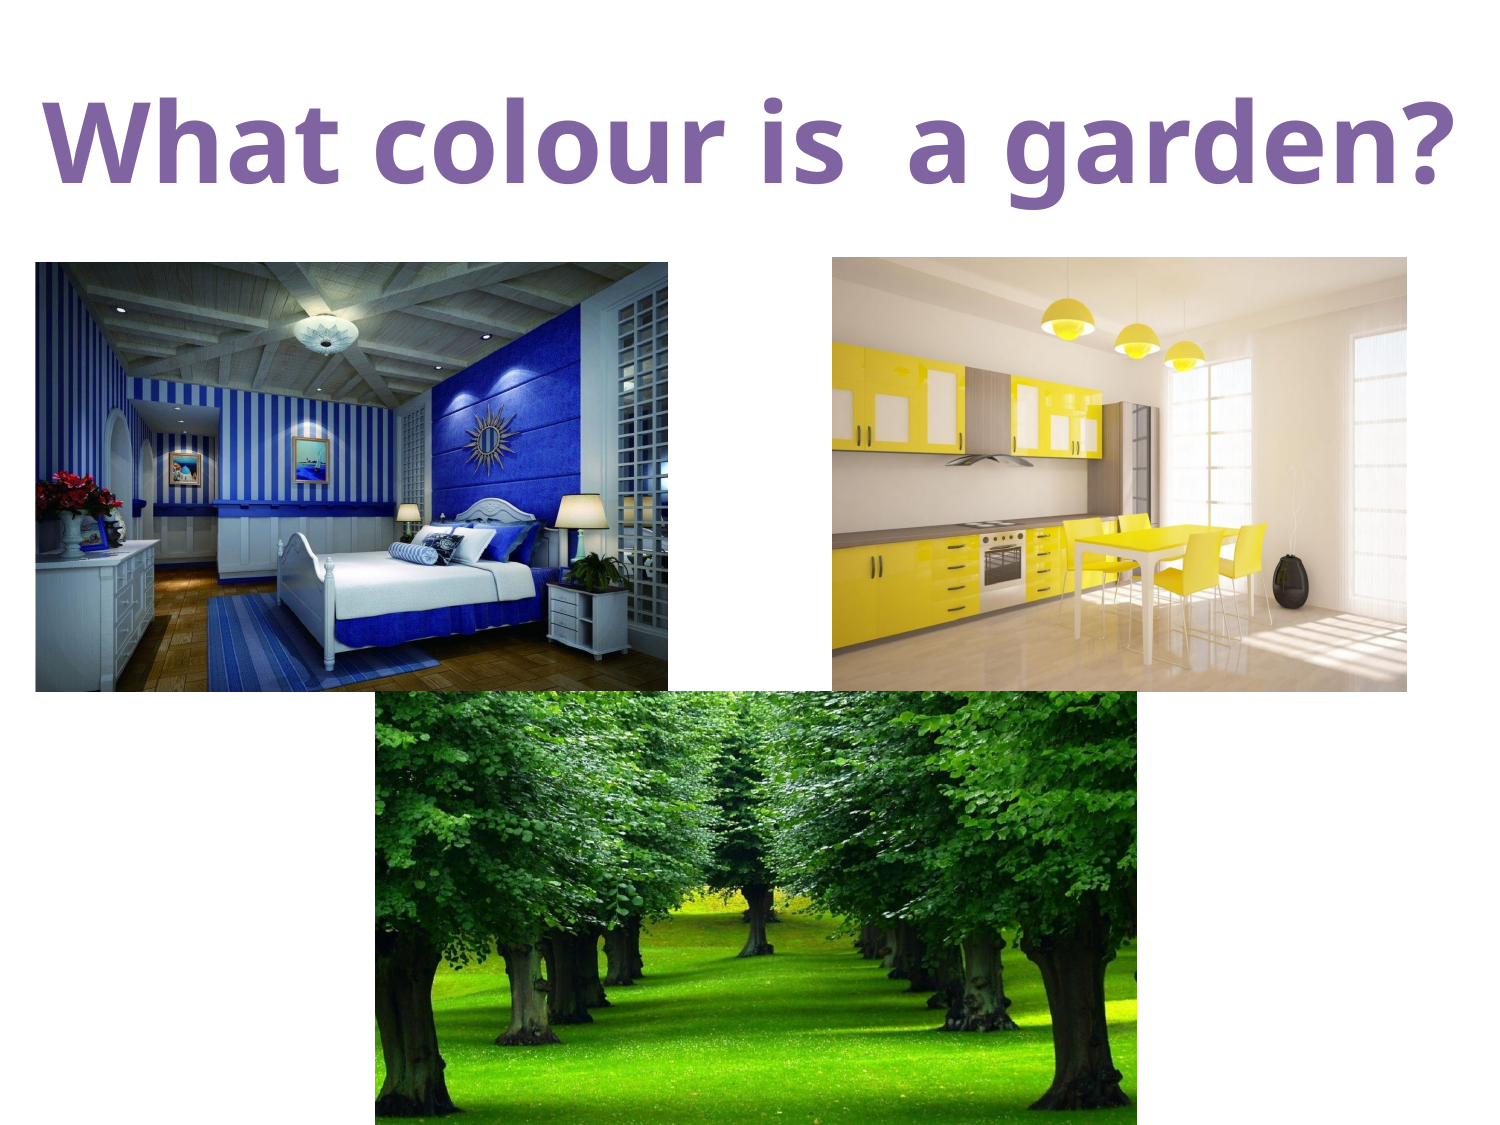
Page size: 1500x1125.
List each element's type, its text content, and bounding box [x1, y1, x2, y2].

picture [374, 257, 1407, 1125]
title What colour is a garden? [0, 45, 1500, 233]
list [34, 262, 669, 692]
